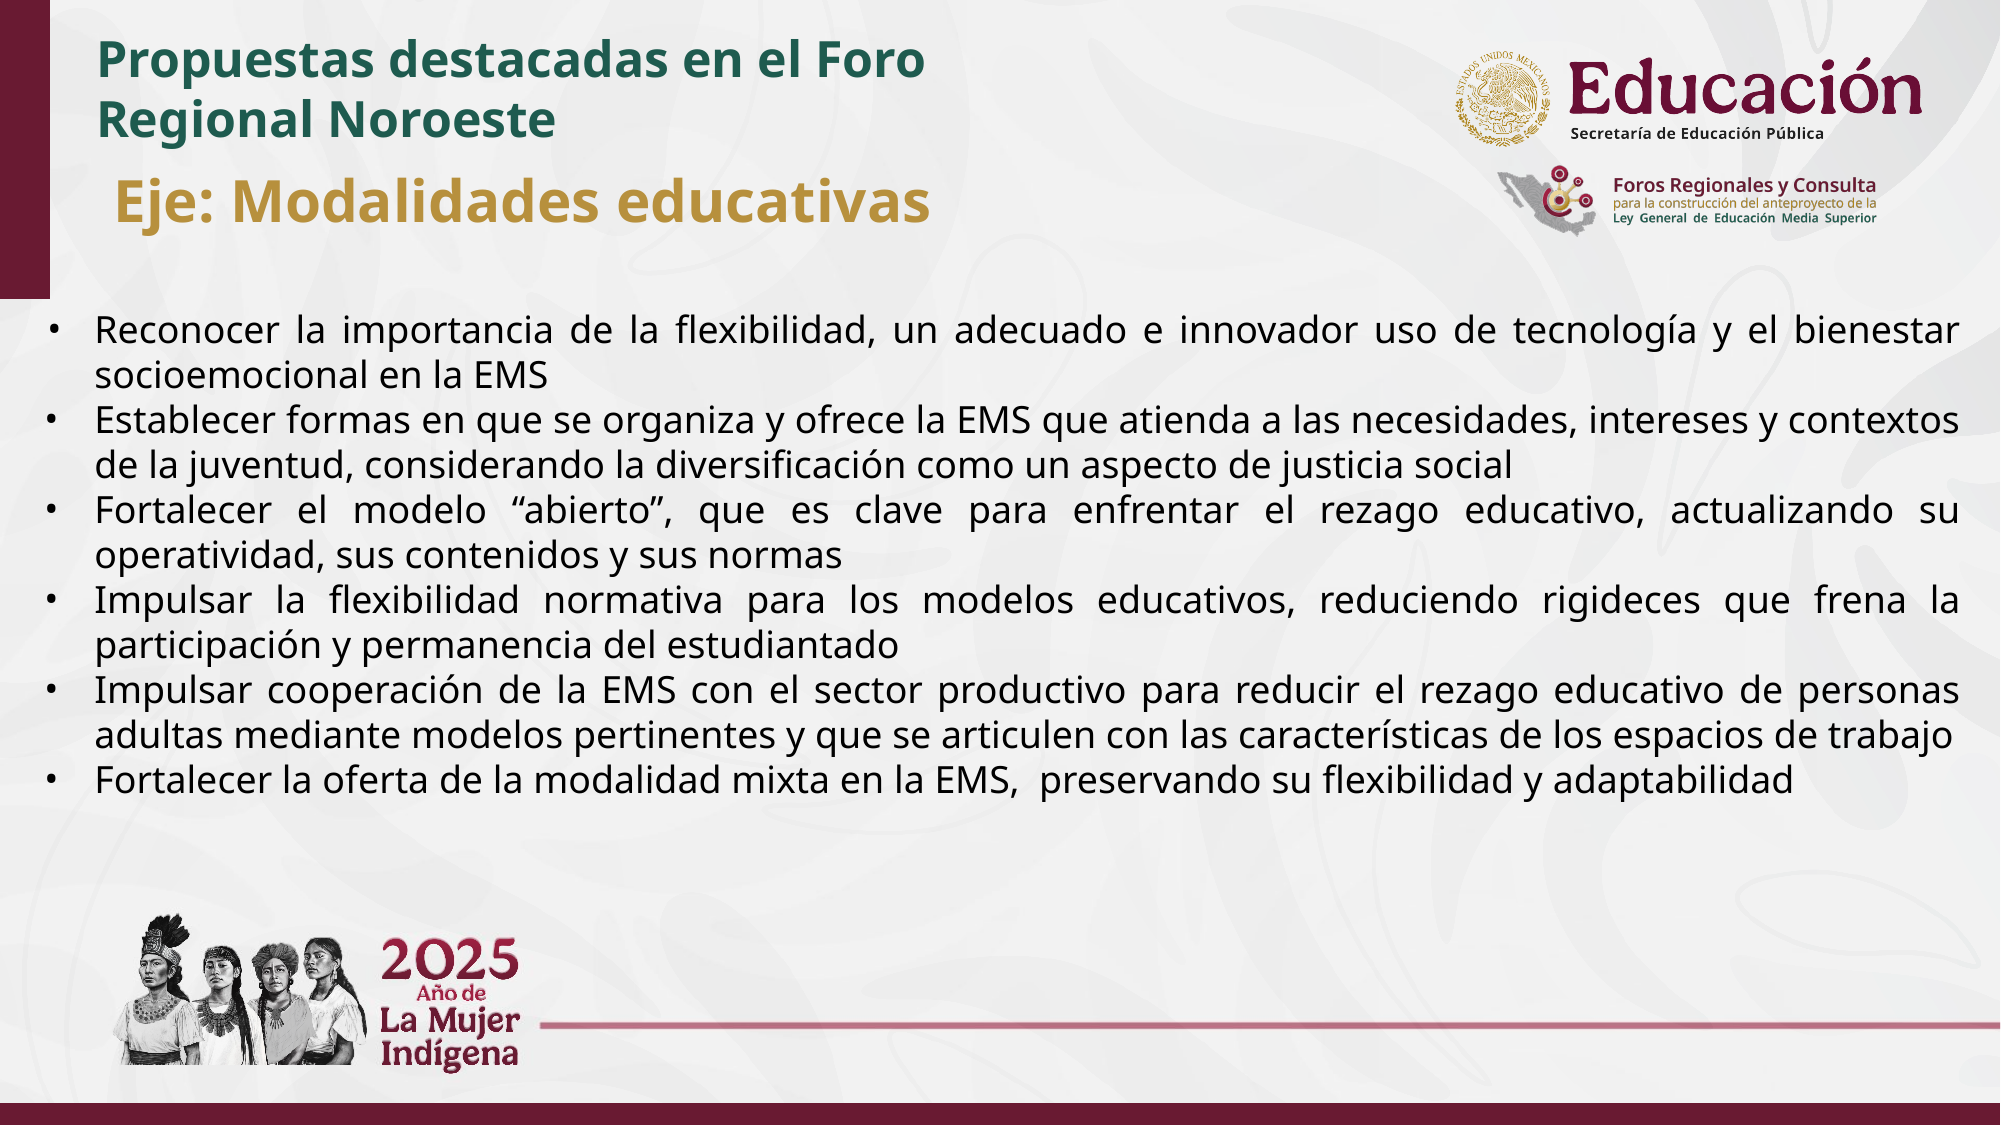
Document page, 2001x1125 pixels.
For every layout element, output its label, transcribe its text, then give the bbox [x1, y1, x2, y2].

text_box Propuestas destacadas en el Foro Regional Noroeste [81, 20, 1082, 156]
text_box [1455, 51, 1922, 237]
picture [0, 0, 2001, 1125]
text_box Eje: Modalidades educativas [98, 156, 1099, 242]
text_box Reconocer la importancia de la flexibilidad, un adecuado e innovador uso de tecnología y el bienestar socioemocional en la EMS Establecer formas en que se organiza y ofrece la EMS que atienda a las necesidades, intereses y contextos de la juventud, considerando la diversificación como un aspecto de justicia social Fortalecer el modelo “abierto”, que es clave para enfrentar el rezago educativo, actualizando su operatividad, sus contenidos y sus normas Impulsar la flexibilidad normativa para los modelos educativos, reduciendo rigideces que frena la participación y permanencia del estudiantado Impulsar cooperación de la EMS con el sector productivo para reducir el rezago educativo de personas adultas mediante modelos pertinentes y que se articulen con las características de los espacios de trabajo Fortalecer la oferta de la modalidad mixta en la EMS, preservando su flexibilidad y adaptabilidad [23, 280, 1977, 809]
